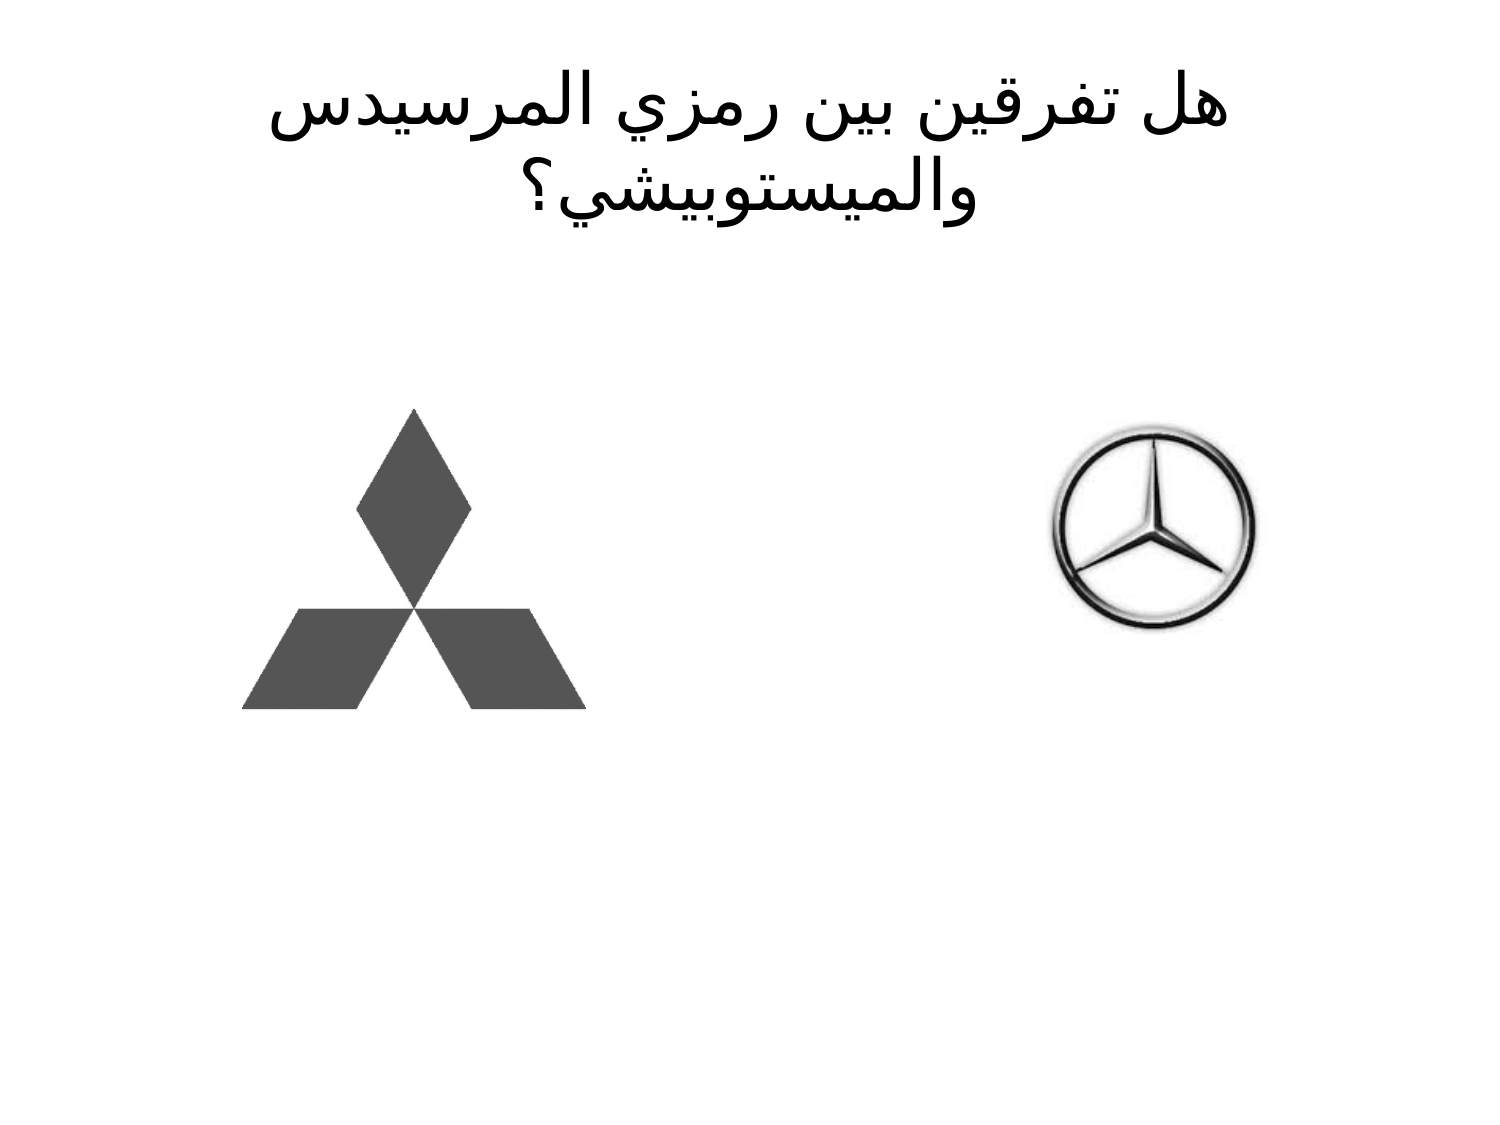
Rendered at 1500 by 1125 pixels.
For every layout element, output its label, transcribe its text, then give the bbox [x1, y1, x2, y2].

picture [241, 408, 587, 723]
picture [1009, 420, 1304, 636]
title هل تفرقين بين رمزي المرسيدس والميستوبيشي؟ [75, 45, 1425, 233]
